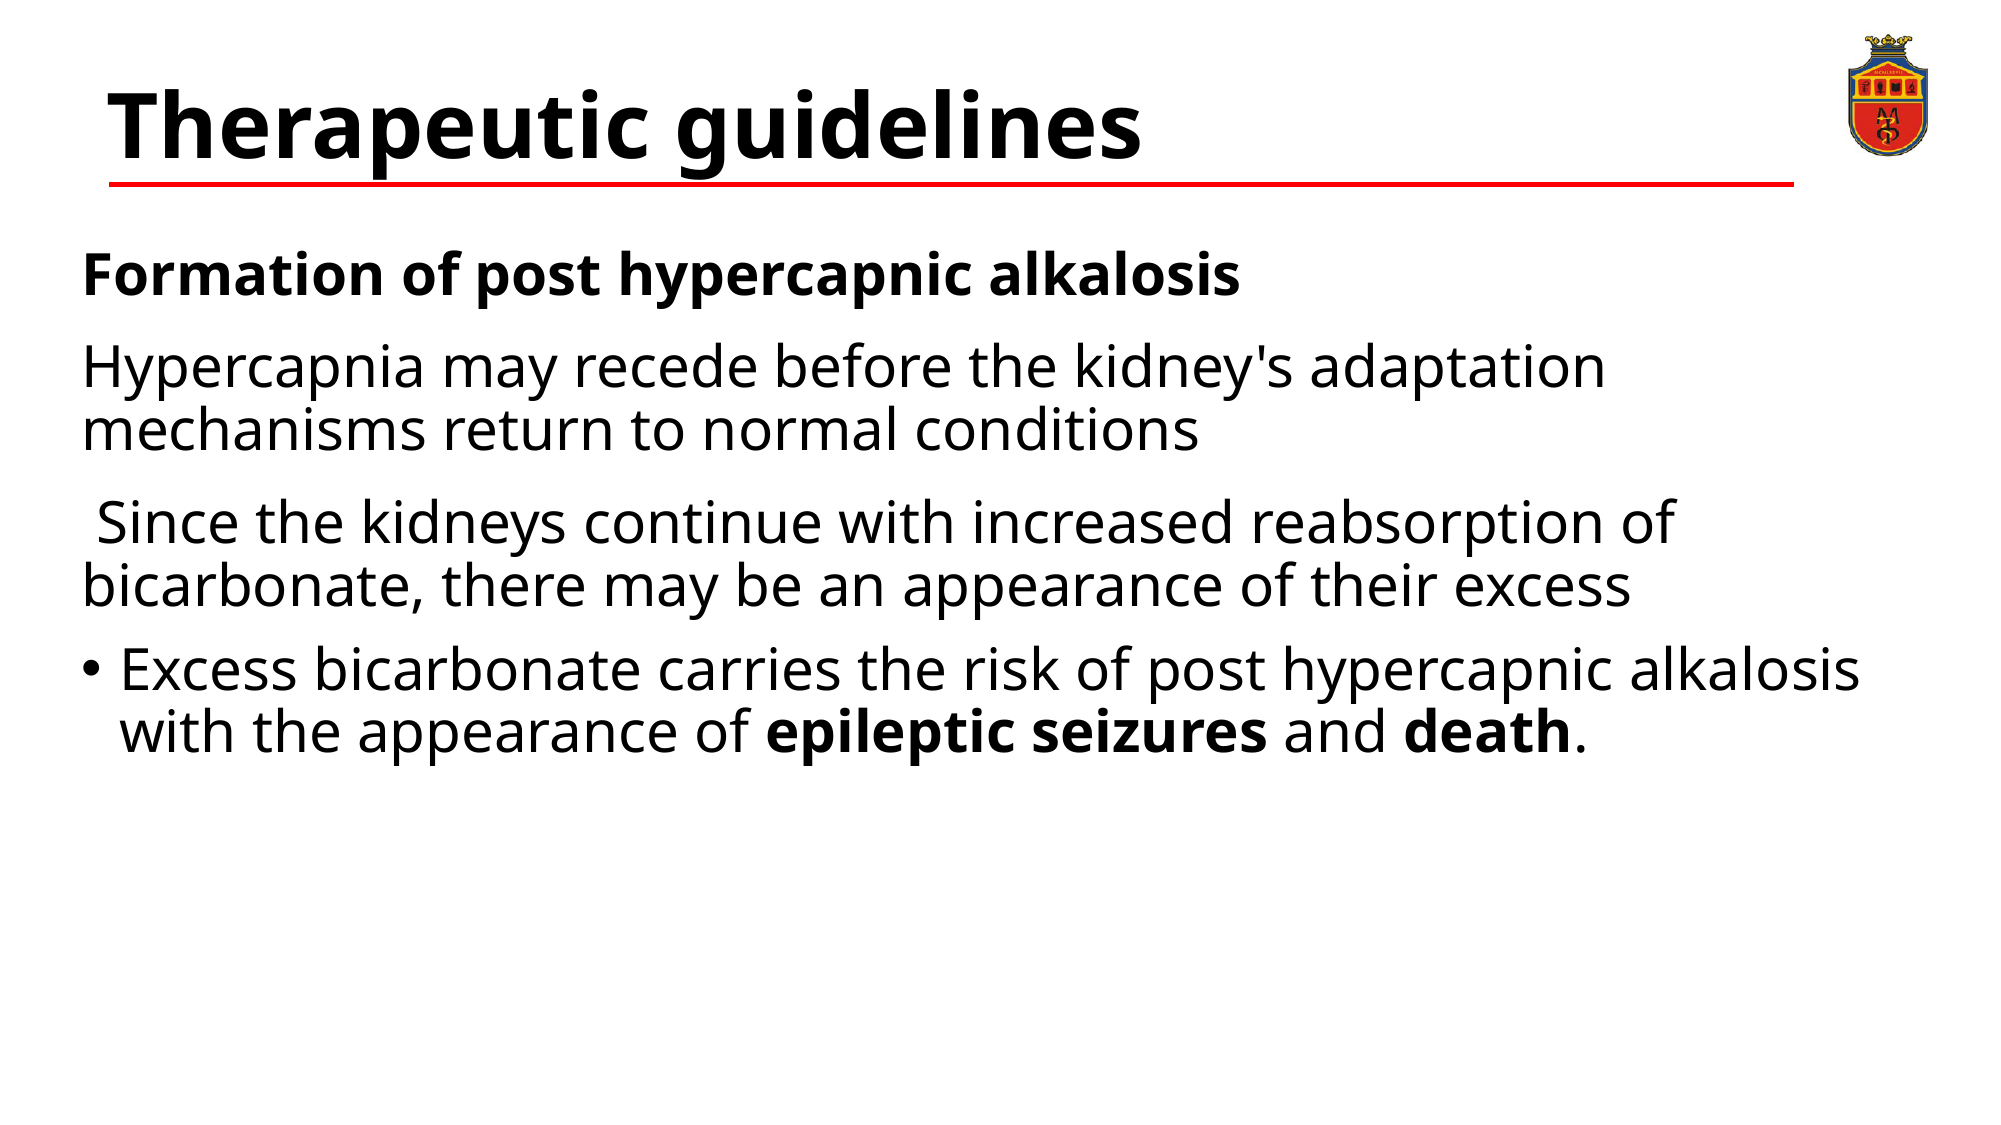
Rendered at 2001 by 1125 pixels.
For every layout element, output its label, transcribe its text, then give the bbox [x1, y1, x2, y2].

picture [1794, 16, 1969, 189]
list Formation of post hypercapnic alkalosis Hypercapnia may recede before the kidney's adaptation mechanisms return to normal conditions Since the kidneys continue with increased reabsorption of bicarbonate, there may be an appearance of their excess Excess bicarbonate carries the risk of post hypercapnic alkalosis with the appearance of epileptic seizures and death. [66, 237, 1917, 1038]
title Therapeutic guidelines [91, 59, 1792, 185]
